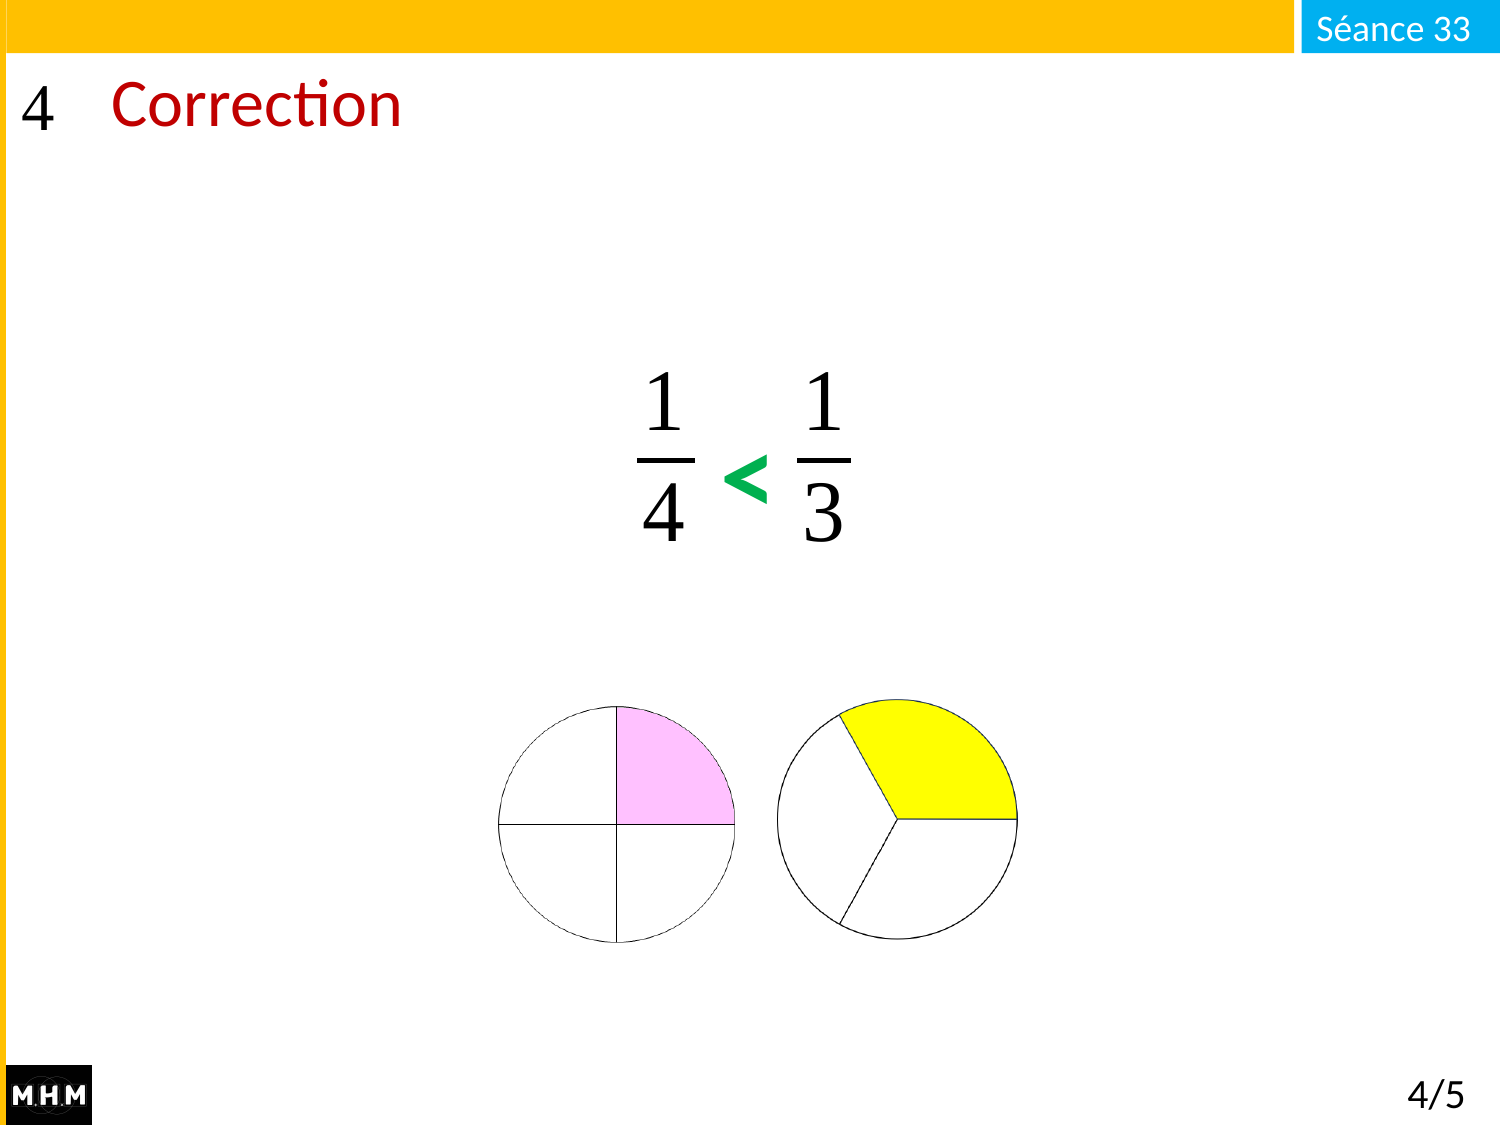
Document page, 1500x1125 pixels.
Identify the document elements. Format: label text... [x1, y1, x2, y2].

title Correction [96, 60, 1391, 150]
picture [765, 690, 1020, 943]
picture [498, 706, 735, 943]
picture [6, 1065, 92, 1125]
list 4/5 [1373, 1064, 1500, 1125]
text_box < [705, 395, 788, 546]
